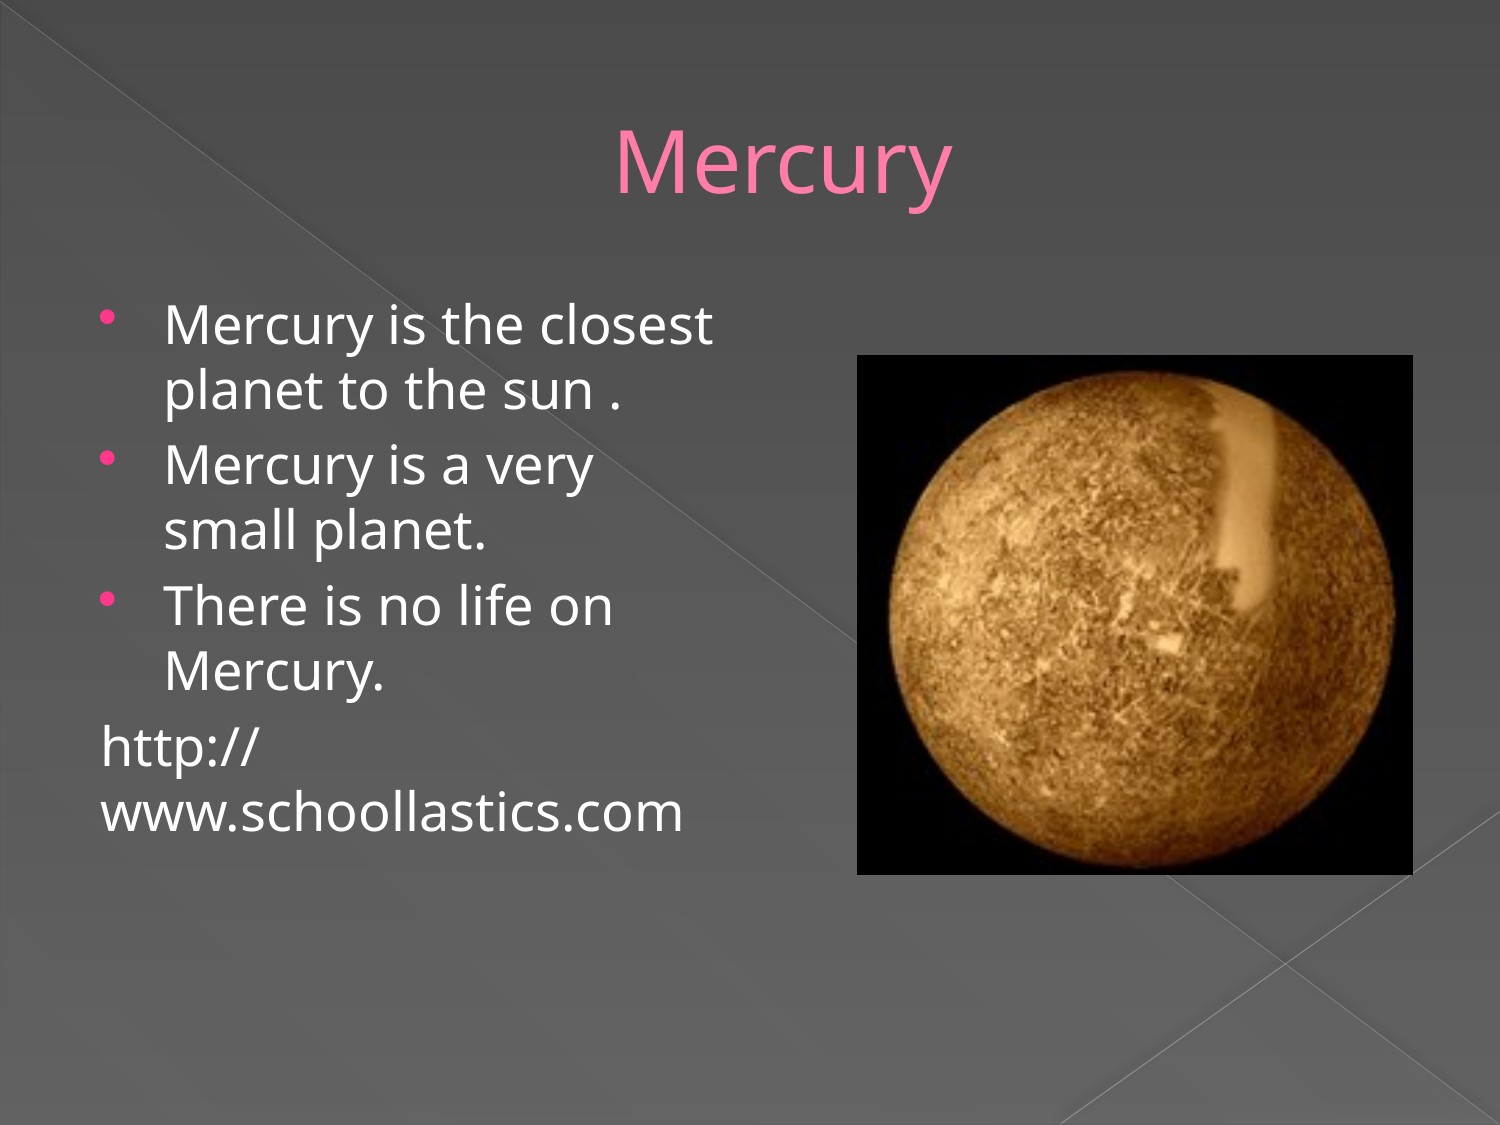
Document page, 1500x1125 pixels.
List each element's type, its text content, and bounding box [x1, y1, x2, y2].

list Mercury is the closest planet to the sun . Mercury is a very small planet. There is no life on Mercury. http://www.schoollastics.com [75, 282, 738, 1025]
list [856, 355, 1413, 876]
title Mercury [75, 43, 1425, 274]
